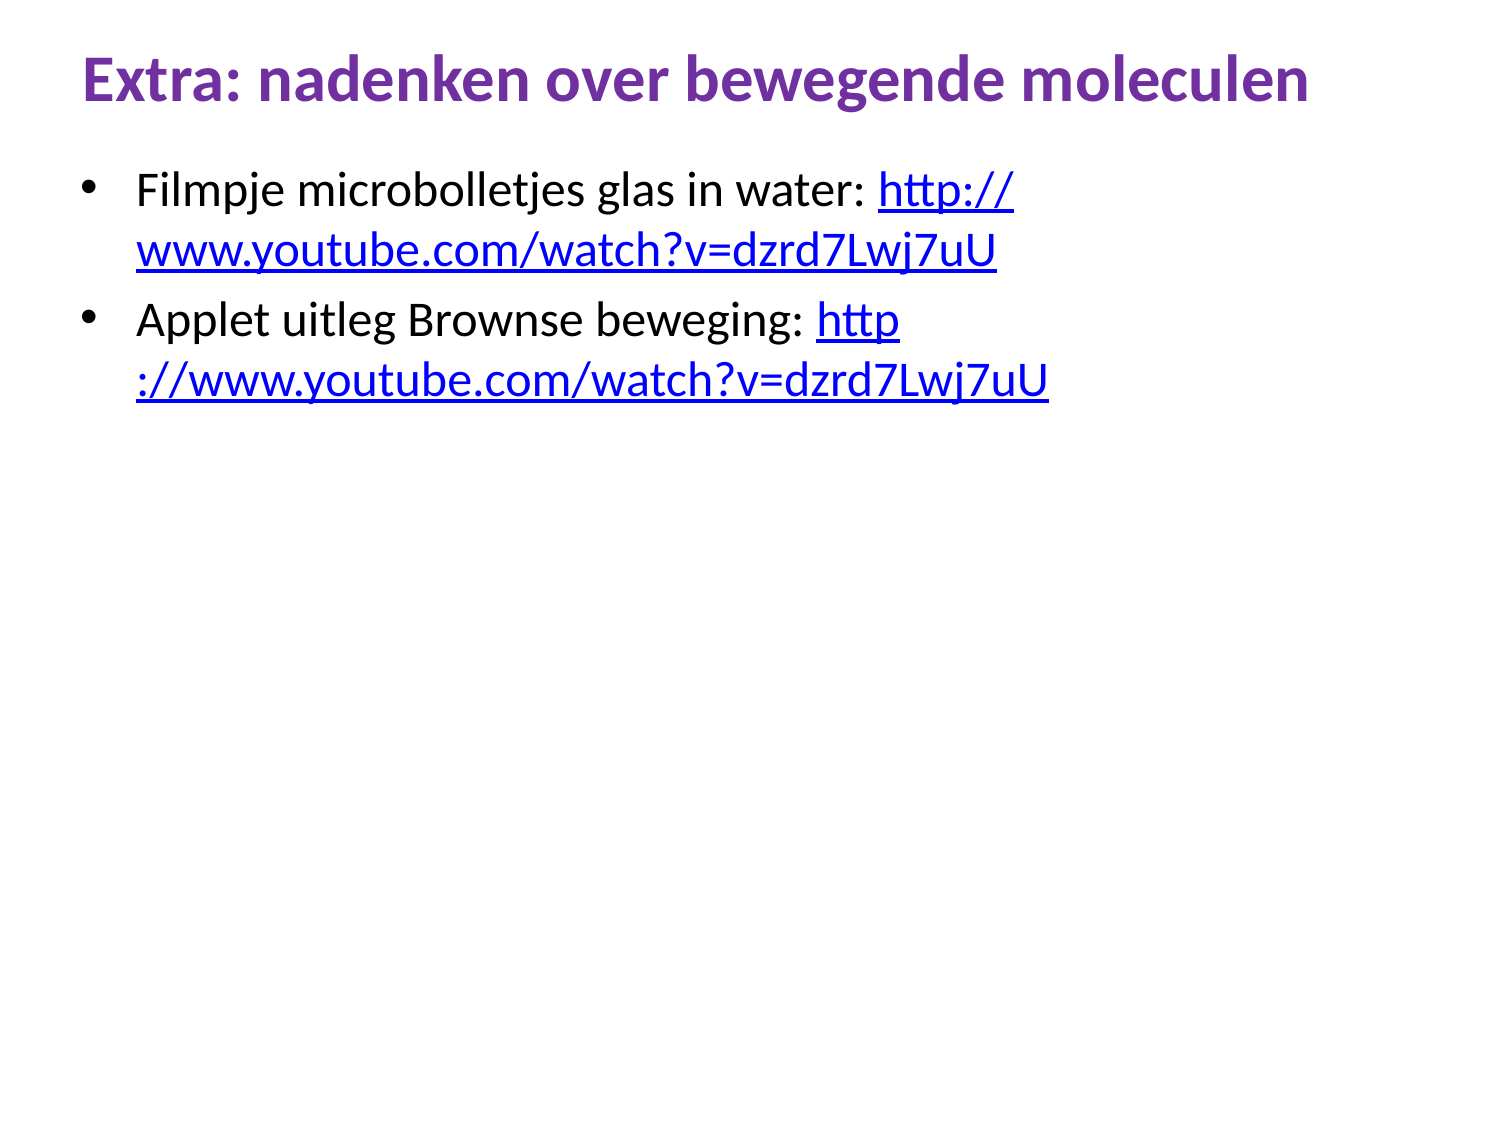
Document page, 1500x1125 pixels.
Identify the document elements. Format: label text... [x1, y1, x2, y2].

list Filmpje microbolletjes glas in water: http://www.youtube.com/watch?v=dzrd7Lwj7uU Applet uitleg Brownse beweging: http://www.youtube.com/watch?v=dzrd7Lwj7uU [64, 148, 1468, 1088]
title Extra: nadenken over bewegende moleculen [67, 26, 1466, 125]
